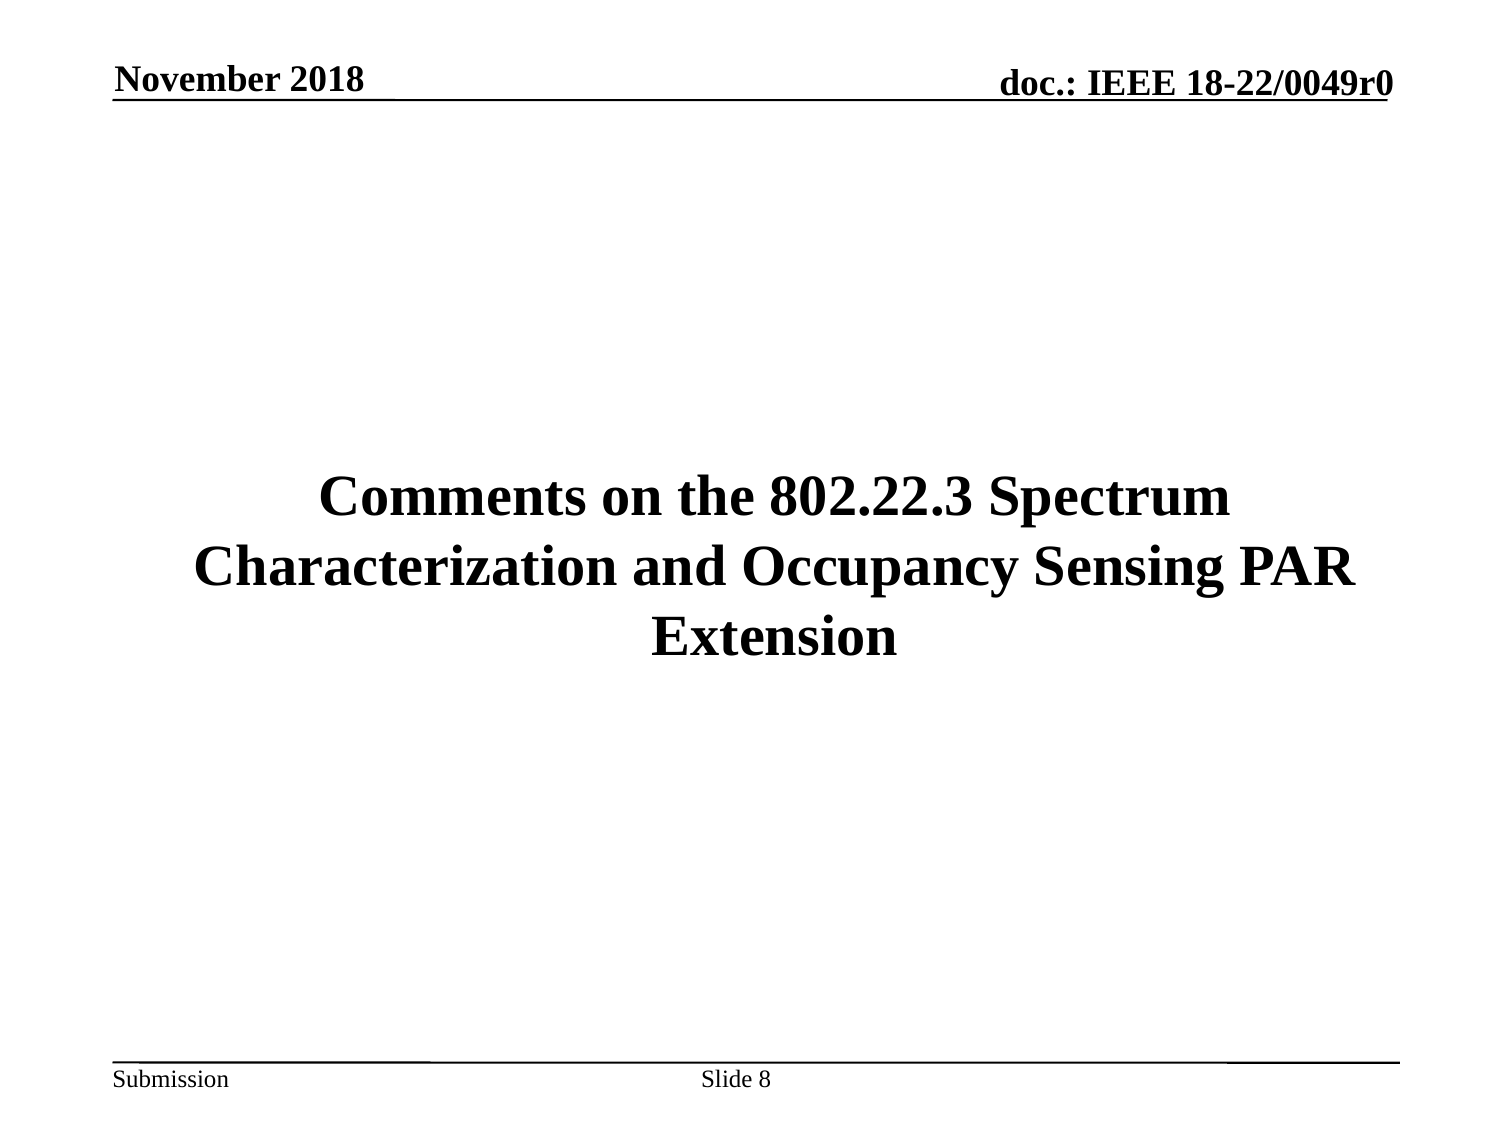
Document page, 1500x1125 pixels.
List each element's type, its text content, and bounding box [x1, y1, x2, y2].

slide_number Slide 8 [672, 1061, 800, 1123]
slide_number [114, 54, 423, 100]
title Comments on the 802.22.3 Spectrum Characterization and Occupancy Sensing PAR Extension [137, 506, 1413, 619]
